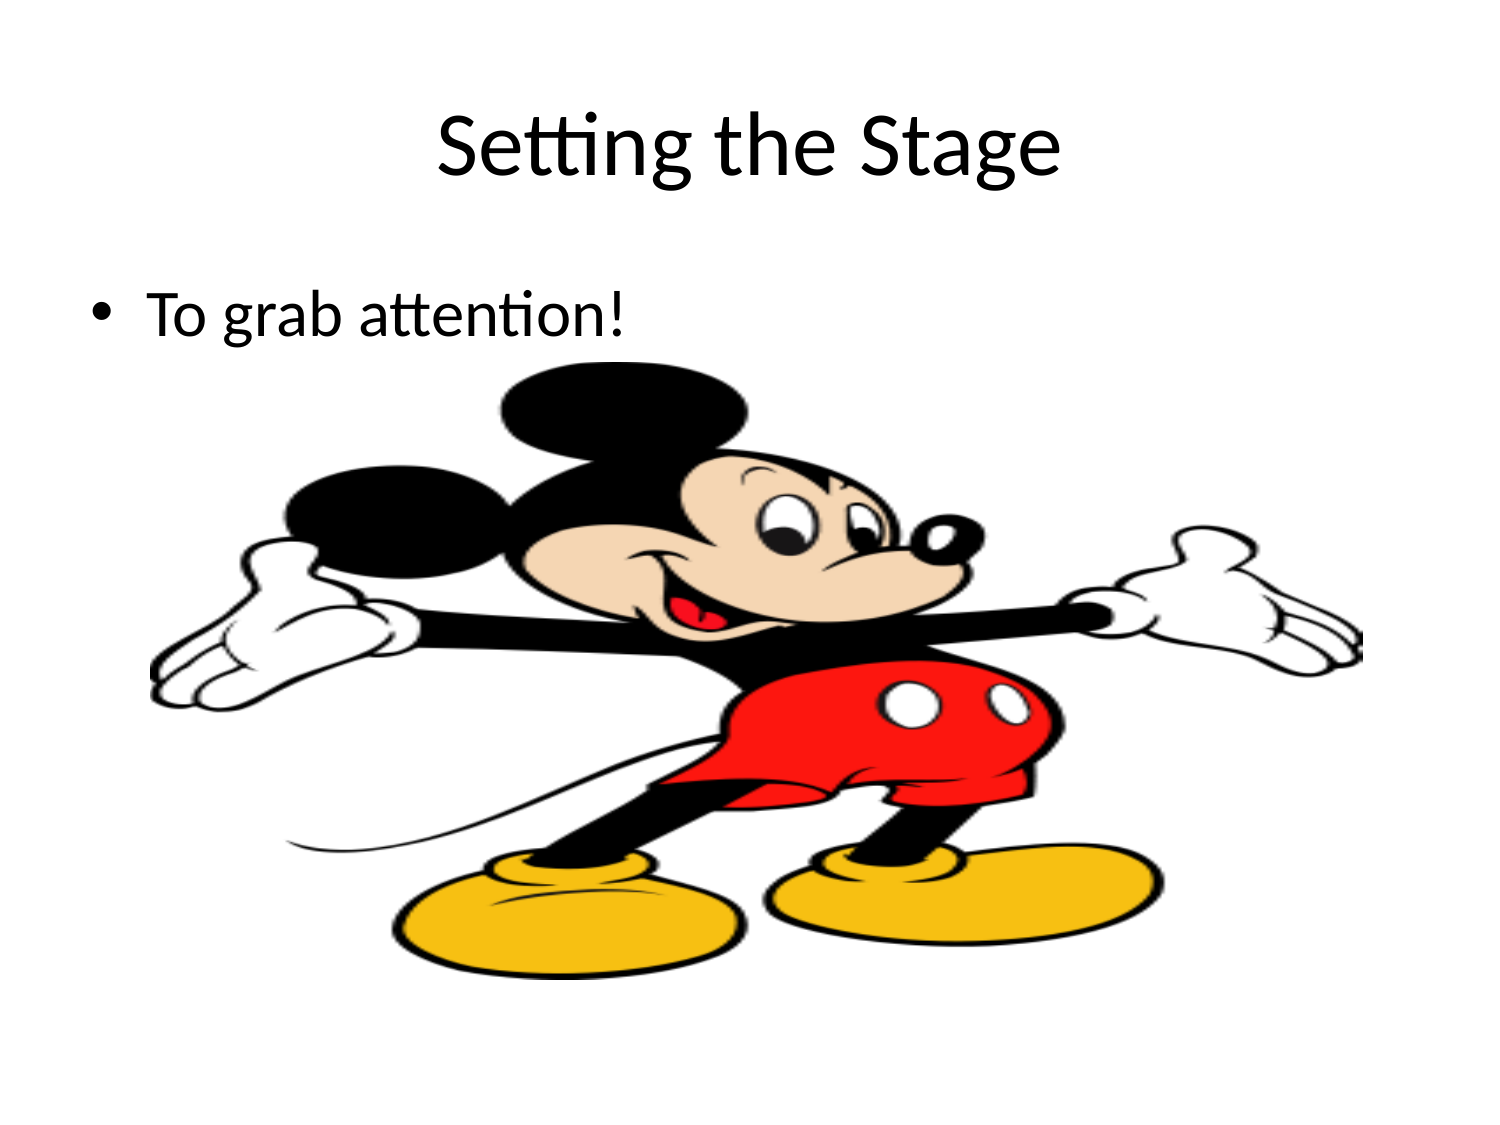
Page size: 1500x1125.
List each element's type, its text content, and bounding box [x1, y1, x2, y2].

title Setting the Stage [75, 45, 1425, 233]
list To grab attention! [75, 262, 1425, 1005]
picture [149, 362, 1363, 980]
